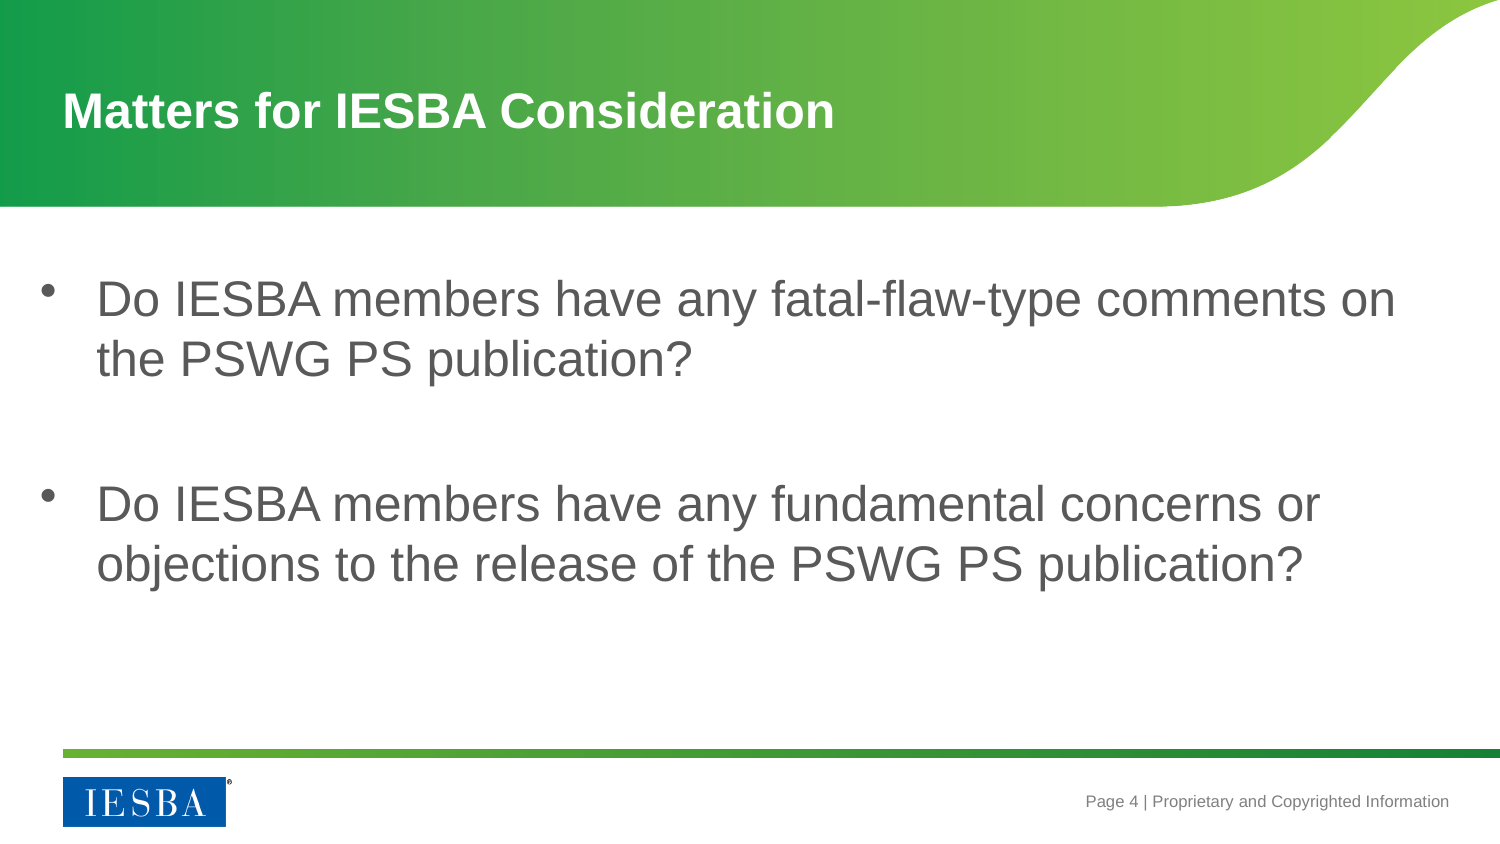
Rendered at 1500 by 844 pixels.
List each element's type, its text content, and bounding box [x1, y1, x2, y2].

picture [63, 777, 232, 827]
picture [0, 0, 1500, 207]
list Do IESBA members have any fatal-flaw-type comments on the PSWG PS publication? Do IESBA members have any fundamental concerns or objections to the release of the PSWG PS publication? [24, 259, 1463, 760]
title Matters for IESBA Consideration [62, 75, 1300, 142]
